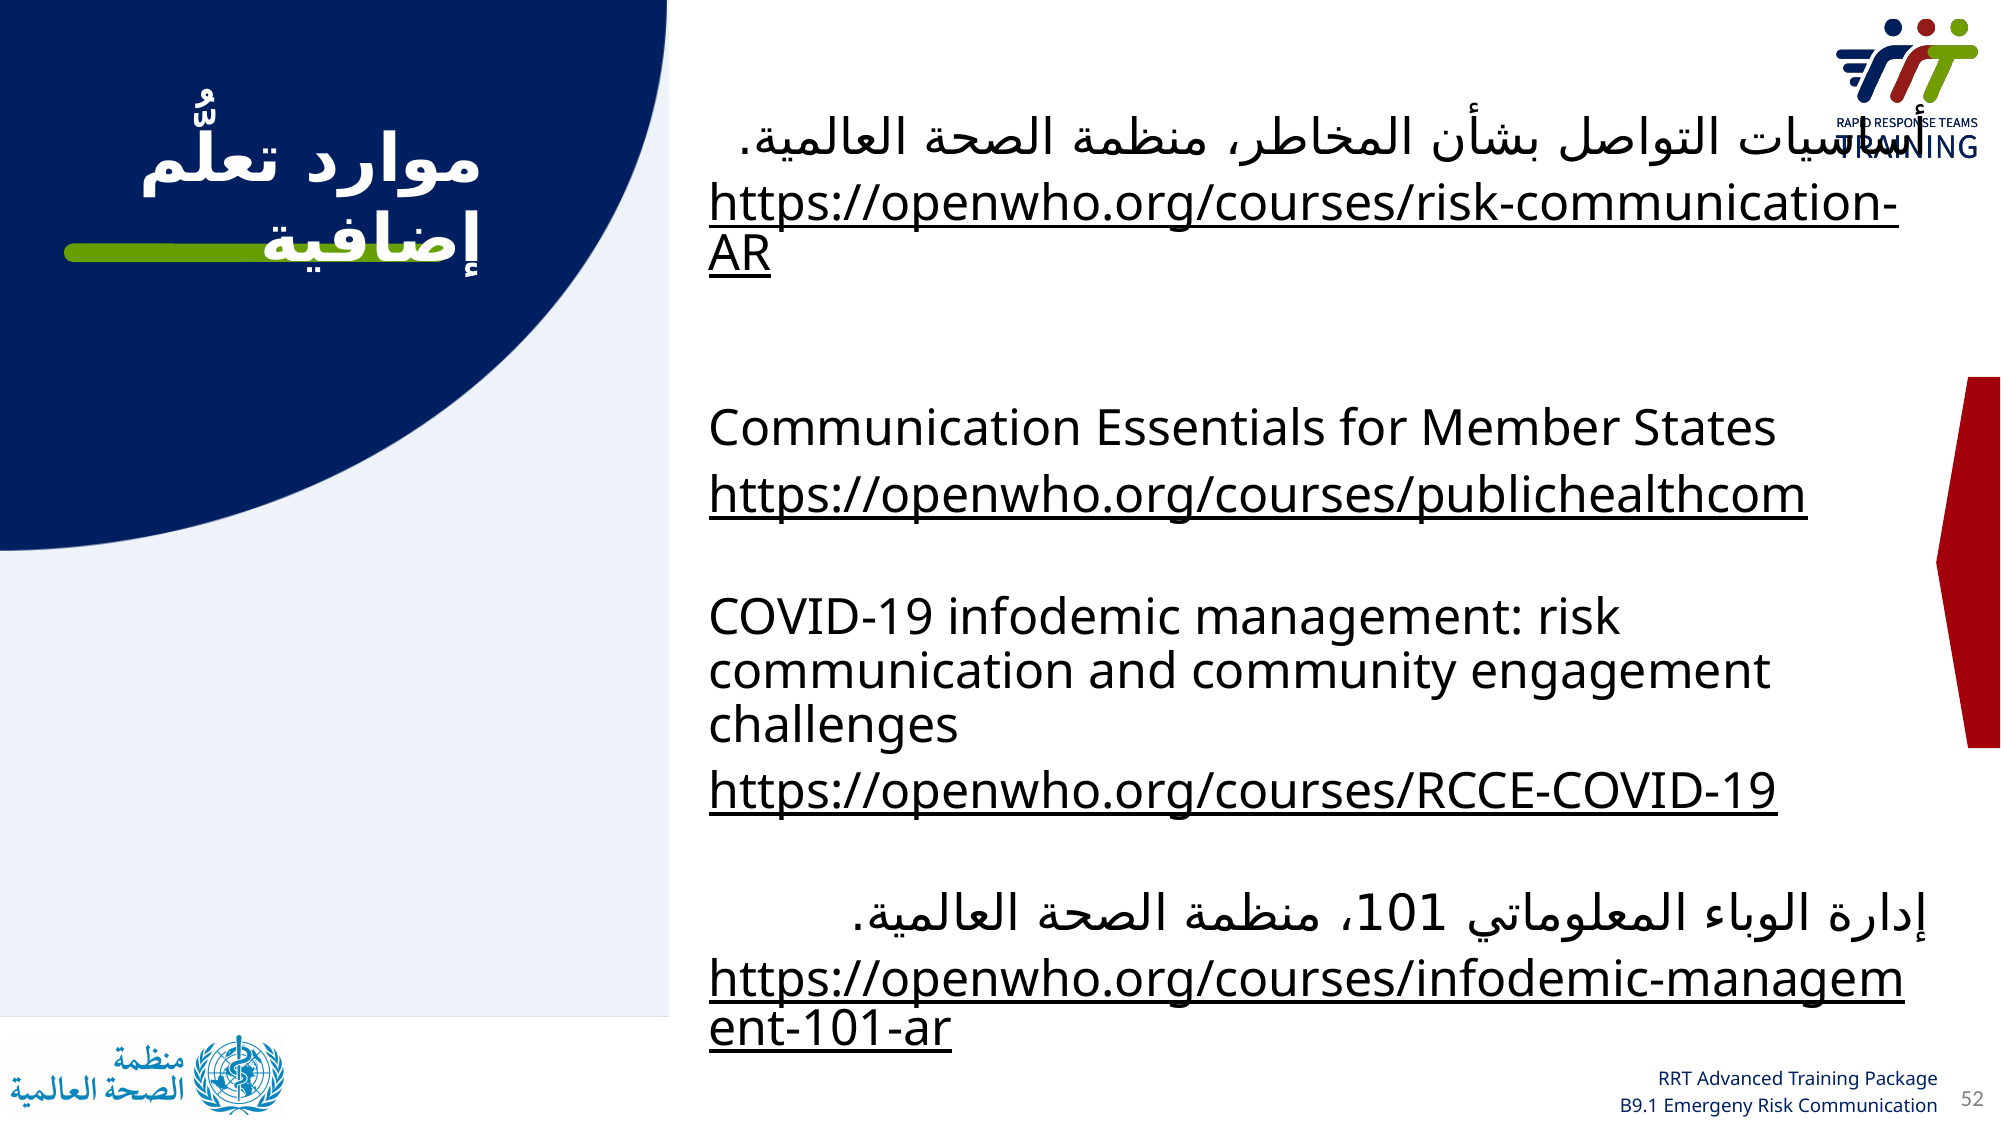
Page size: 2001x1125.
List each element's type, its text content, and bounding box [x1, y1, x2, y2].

picture [241, 1050, 247, 1059]
picture [1835, 19, 1978, 167]
picture [11, 1035, 284, 1115]
picture [0, 0, 669, 1018]
text_box موارد تعلُّم إضافية [0, 107, 492, 283]
list أساسيات التواصل بشأن المخاطر، منظمة الصحة العالمية. https://openwho.org/courses/risk-communication-AR Communication Essentials for Member States https://openwho.org/courses/publichealthcom COVID-19 infodemic management: risk communication and community engagement challenges https://openwho.org/courses/RCCE-COVID-19 إدارة الوباء المعلوماتي 101، منظمة الصحة العالمية. https://openwho.org/courses/infodemic-management-101-ar [700, 107, 1937, 1018]
